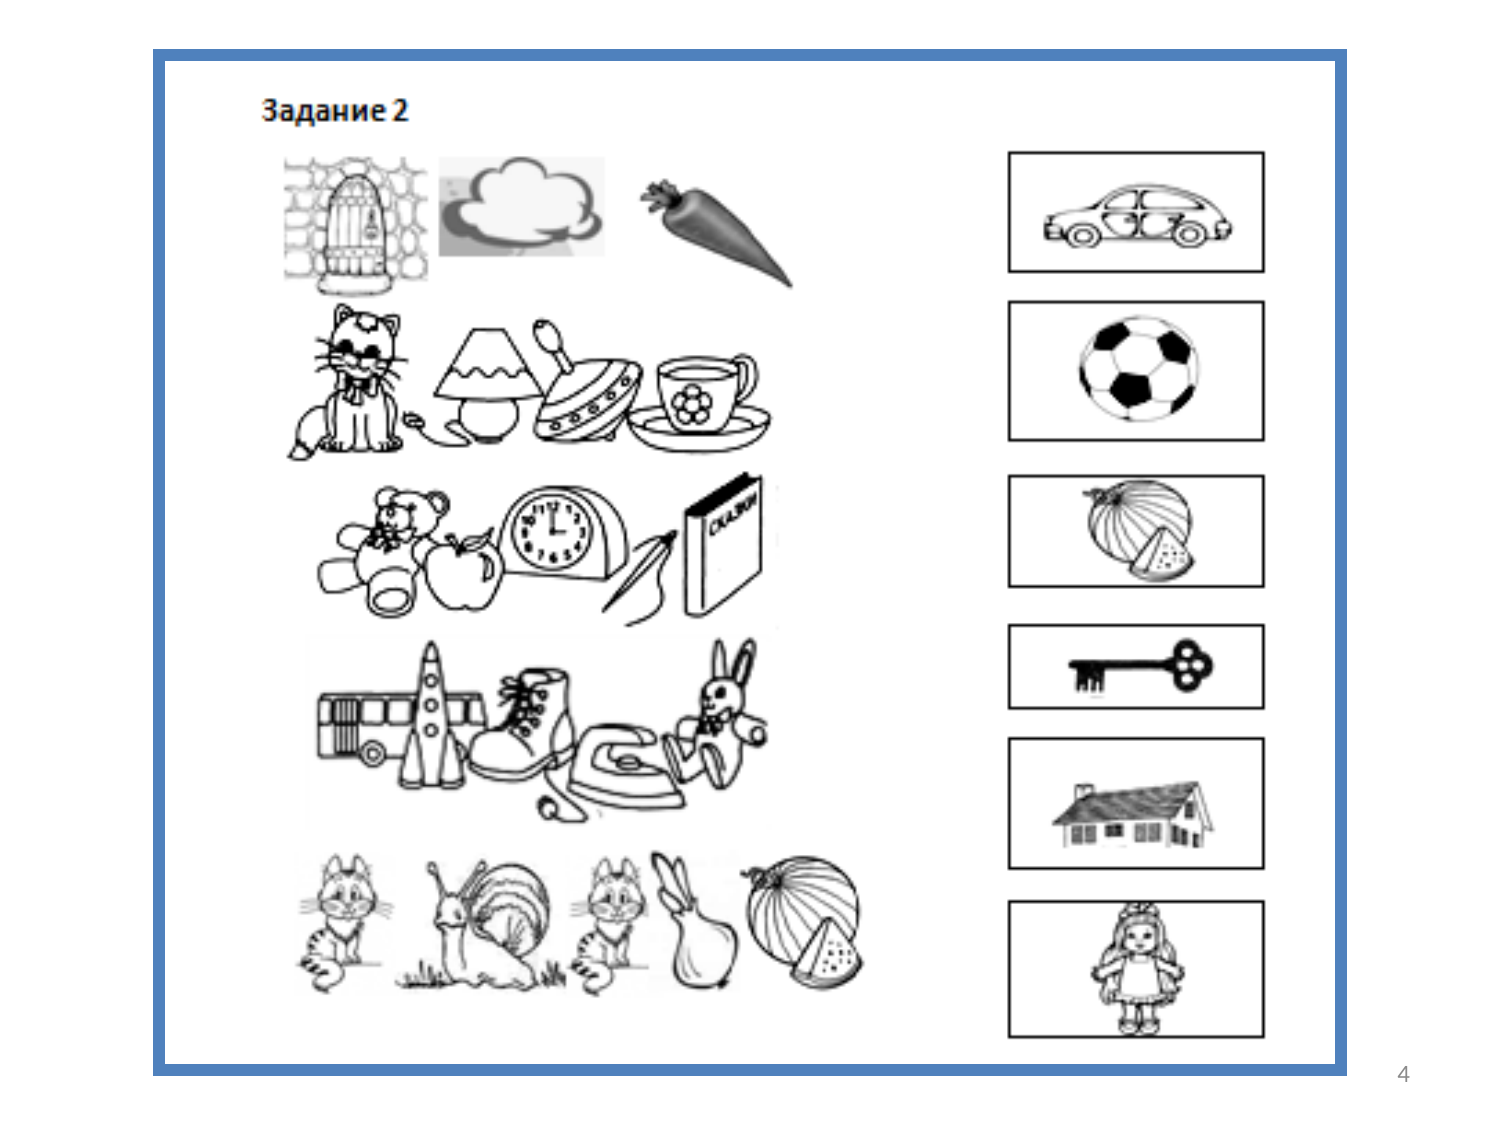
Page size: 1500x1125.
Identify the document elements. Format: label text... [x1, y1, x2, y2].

slide_number 4 [1074, 1042, 1425, 1103]
picture [164, 61, 1335, 1064]
